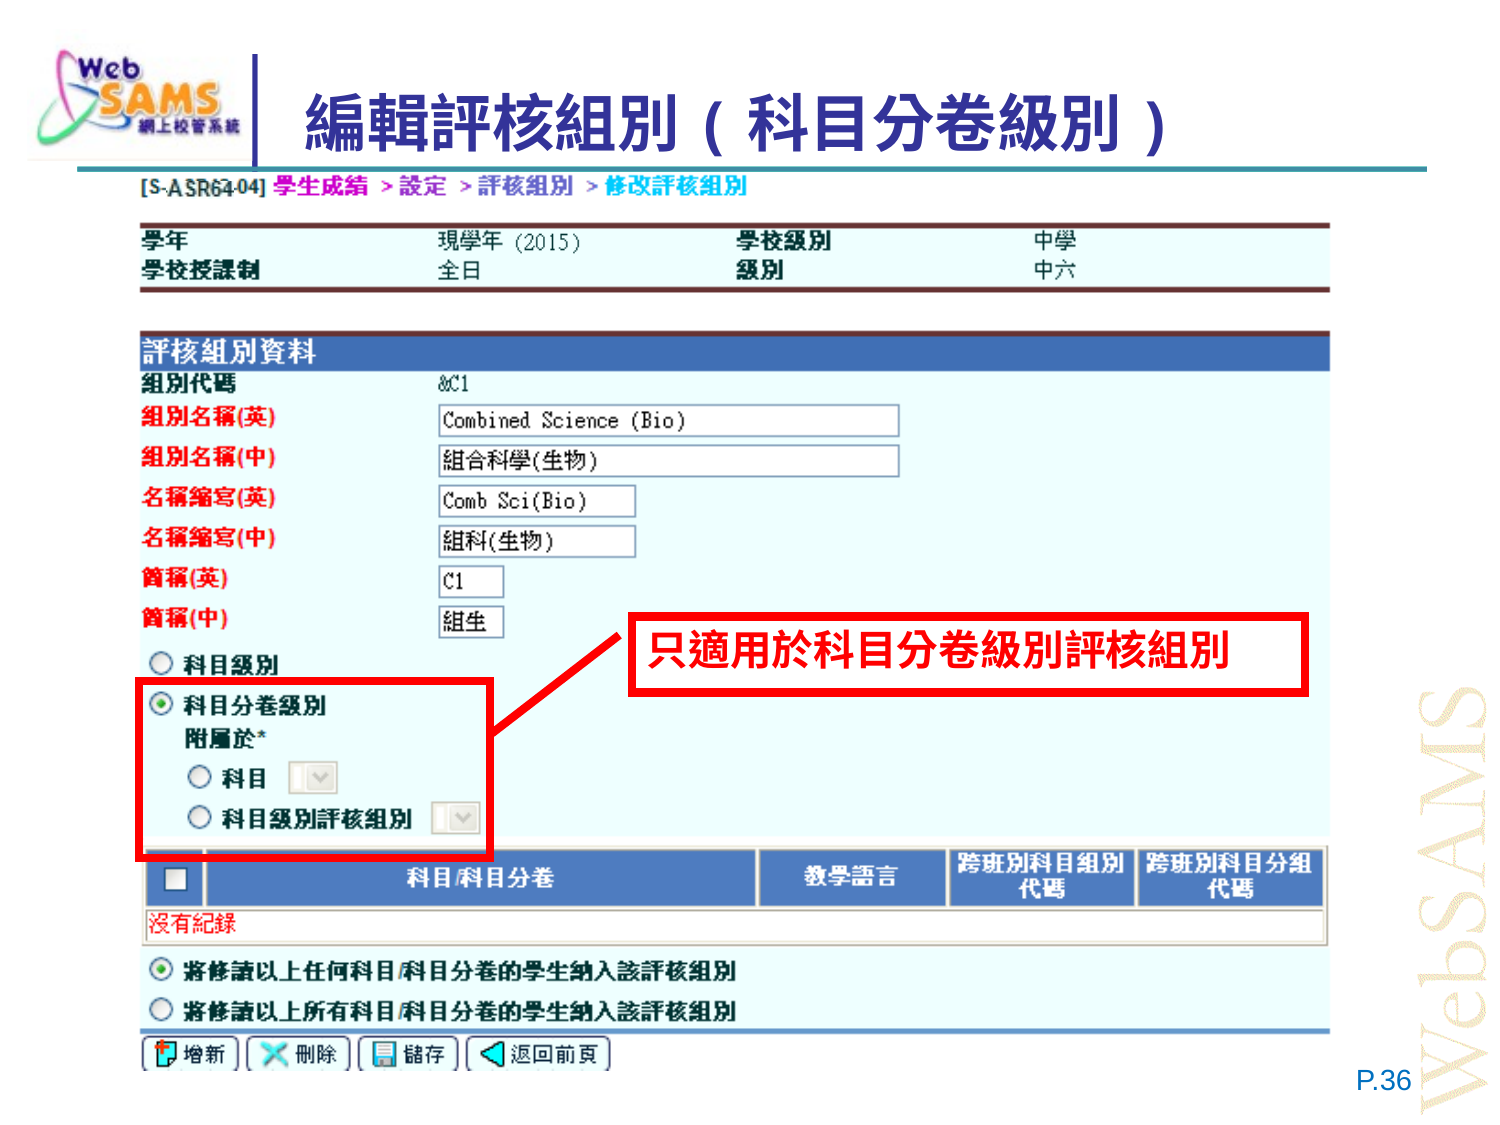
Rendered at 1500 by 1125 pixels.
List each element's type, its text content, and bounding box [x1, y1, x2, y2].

slide_number P.36 [1114, 1028, 1428, 1105]
title 編輯評核組別(科目分卷級別) [289, 41, 1465, 167]
picture [1393, 679, 1500, 1117]
picture [27, 29, 253, 161]
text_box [135, 172, 1334, 1071]
